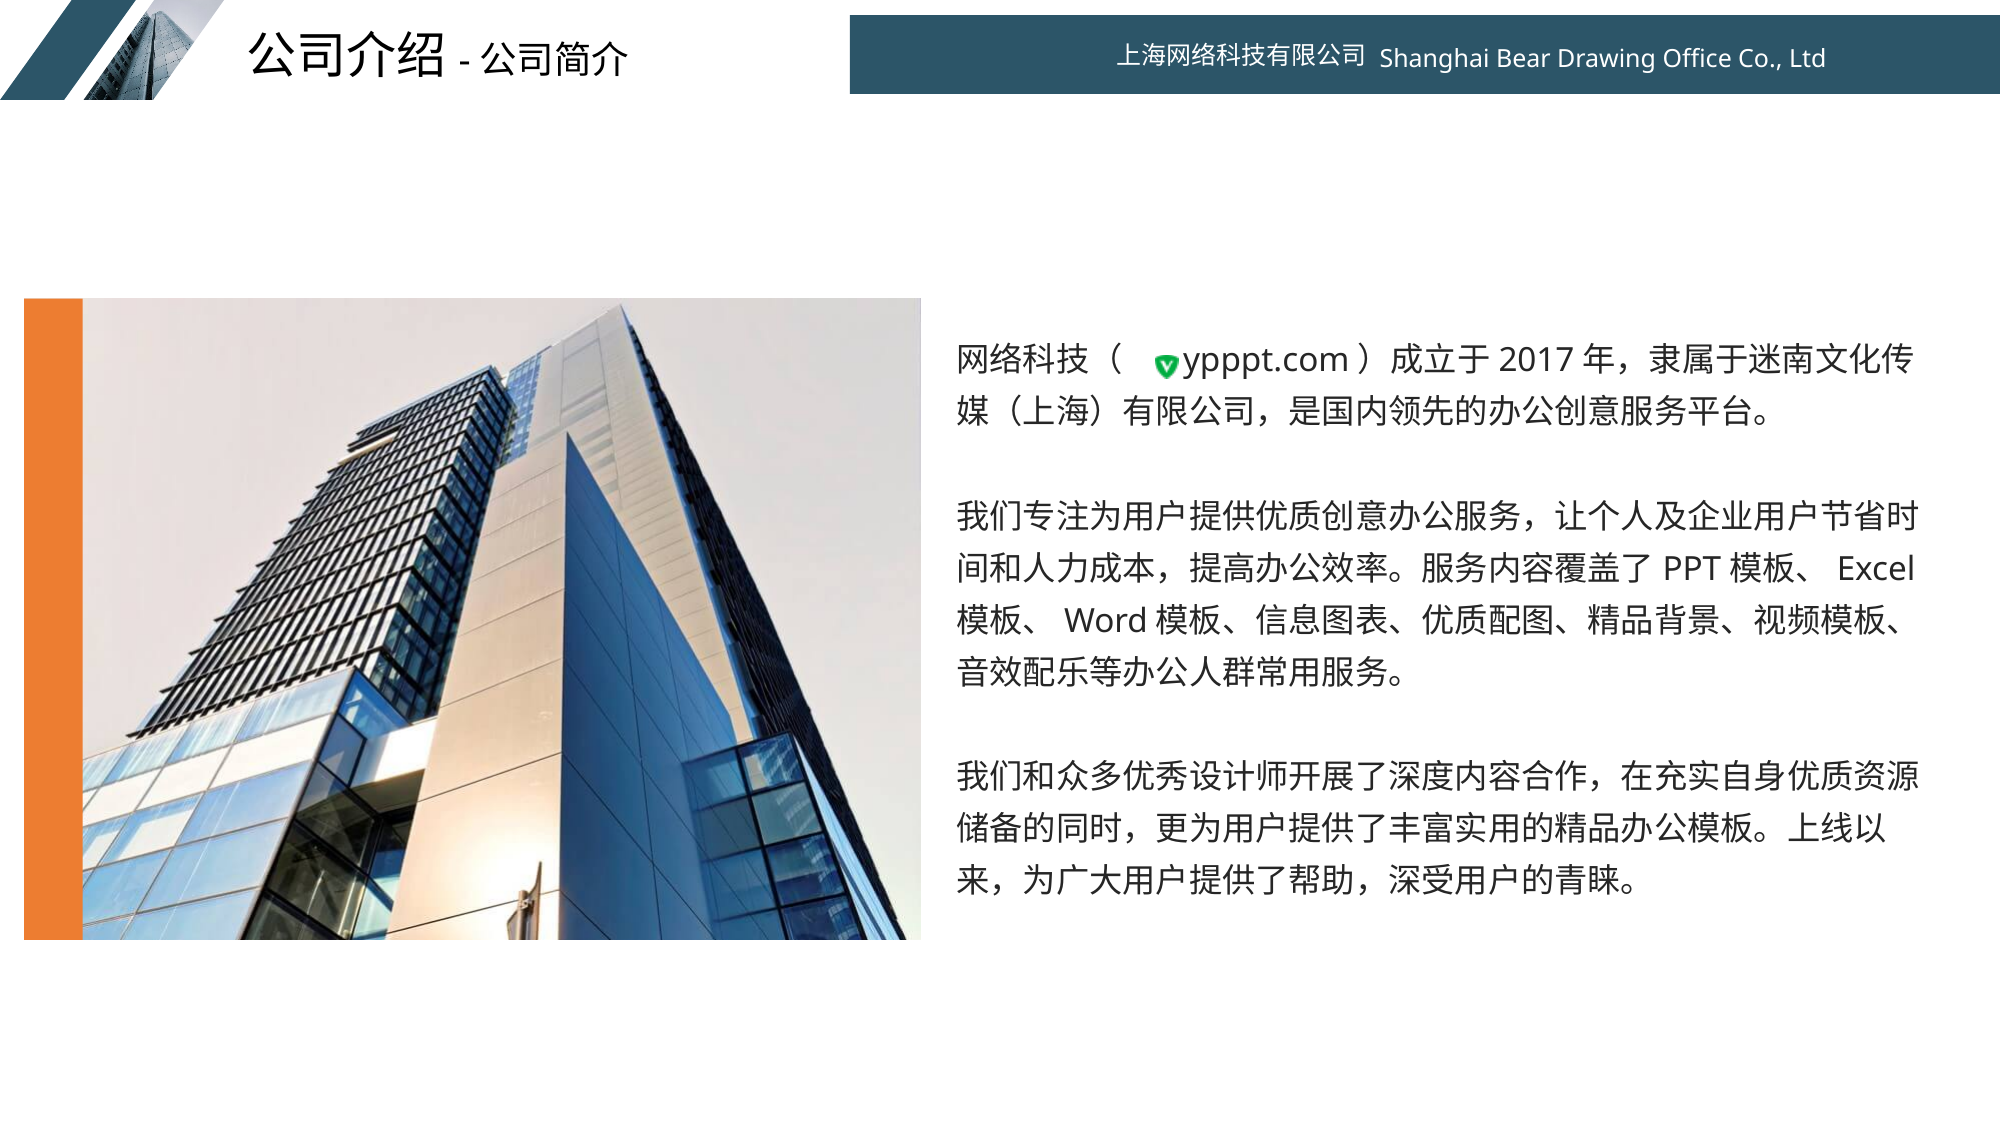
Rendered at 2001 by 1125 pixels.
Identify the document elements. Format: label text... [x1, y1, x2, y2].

picture [1155, 355, 1179, 379]
picture [24, 298, 921, 940]
text_box 网络科技（ ypppt.com）成立于2017年，隶属于迷南文化传媒（上海）有限公司，是国内领先的办公创意服务平台。 我们专注为用户提供优质创意办公服务，让个人及企业用户节省时间和人力成本，提高办公效率。服务内容覆盖了PPT模板、Excel模板、Word模板、信息图表、优质配图、精品背景、视频模板、音效配乐等办公人群常用服务。 我们和众多优秀设计师开展了深度内容合作，在充实自身优质资源储备的同时，更为用户提供了丰富实用的精品办公模板。上线以来，为广大用户提供了帮助，深受用户的青睐。 [941, 318, 1942, 959]
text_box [0, 0, 900, 100]
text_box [900, 15, 2000, 94]
